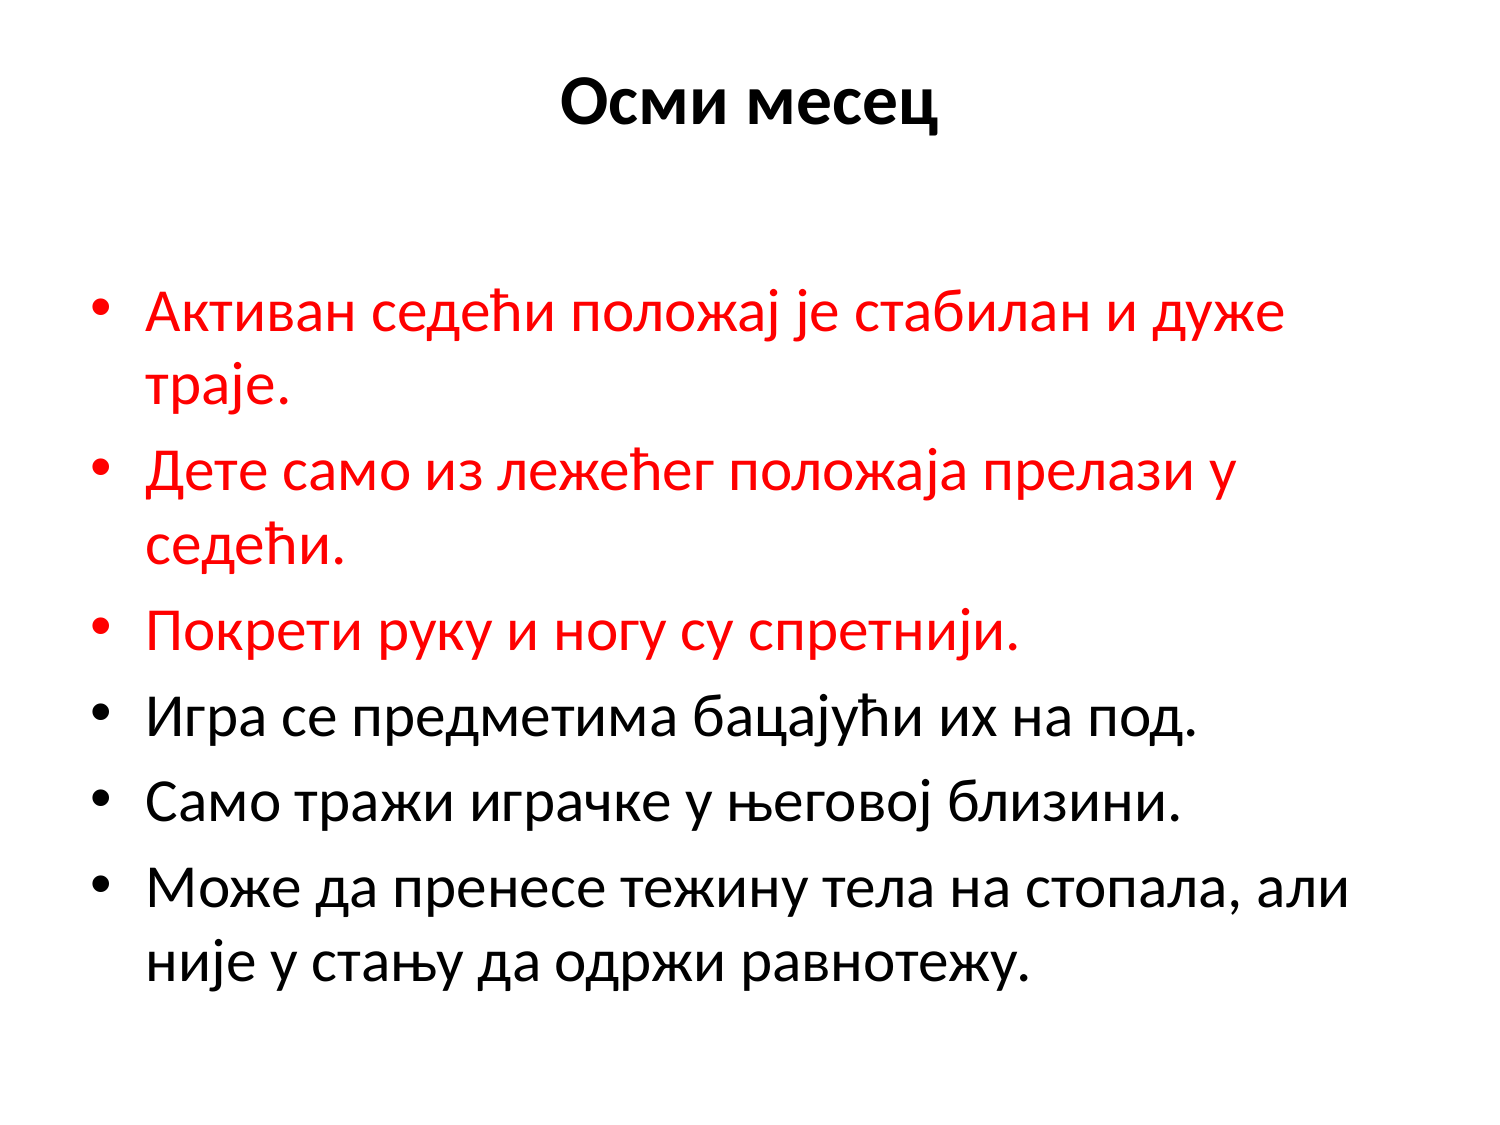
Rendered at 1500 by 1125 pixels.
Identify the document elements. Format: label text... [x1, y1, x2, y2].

title Осми месец [75, 45, 1425, 233]
list Активан седећи положај је стабилан и дуже траје. Дете само из лежећег положаја прелази у седећи. Покрети руку и ногу су спретнији. Игра се предметима бацајући их на под. Само тражи играчке у његовој близини. Може да пренесе тежину тела на стопала, али није у стању да одржи равнотежу. [75, 262, 1425, 1005]
